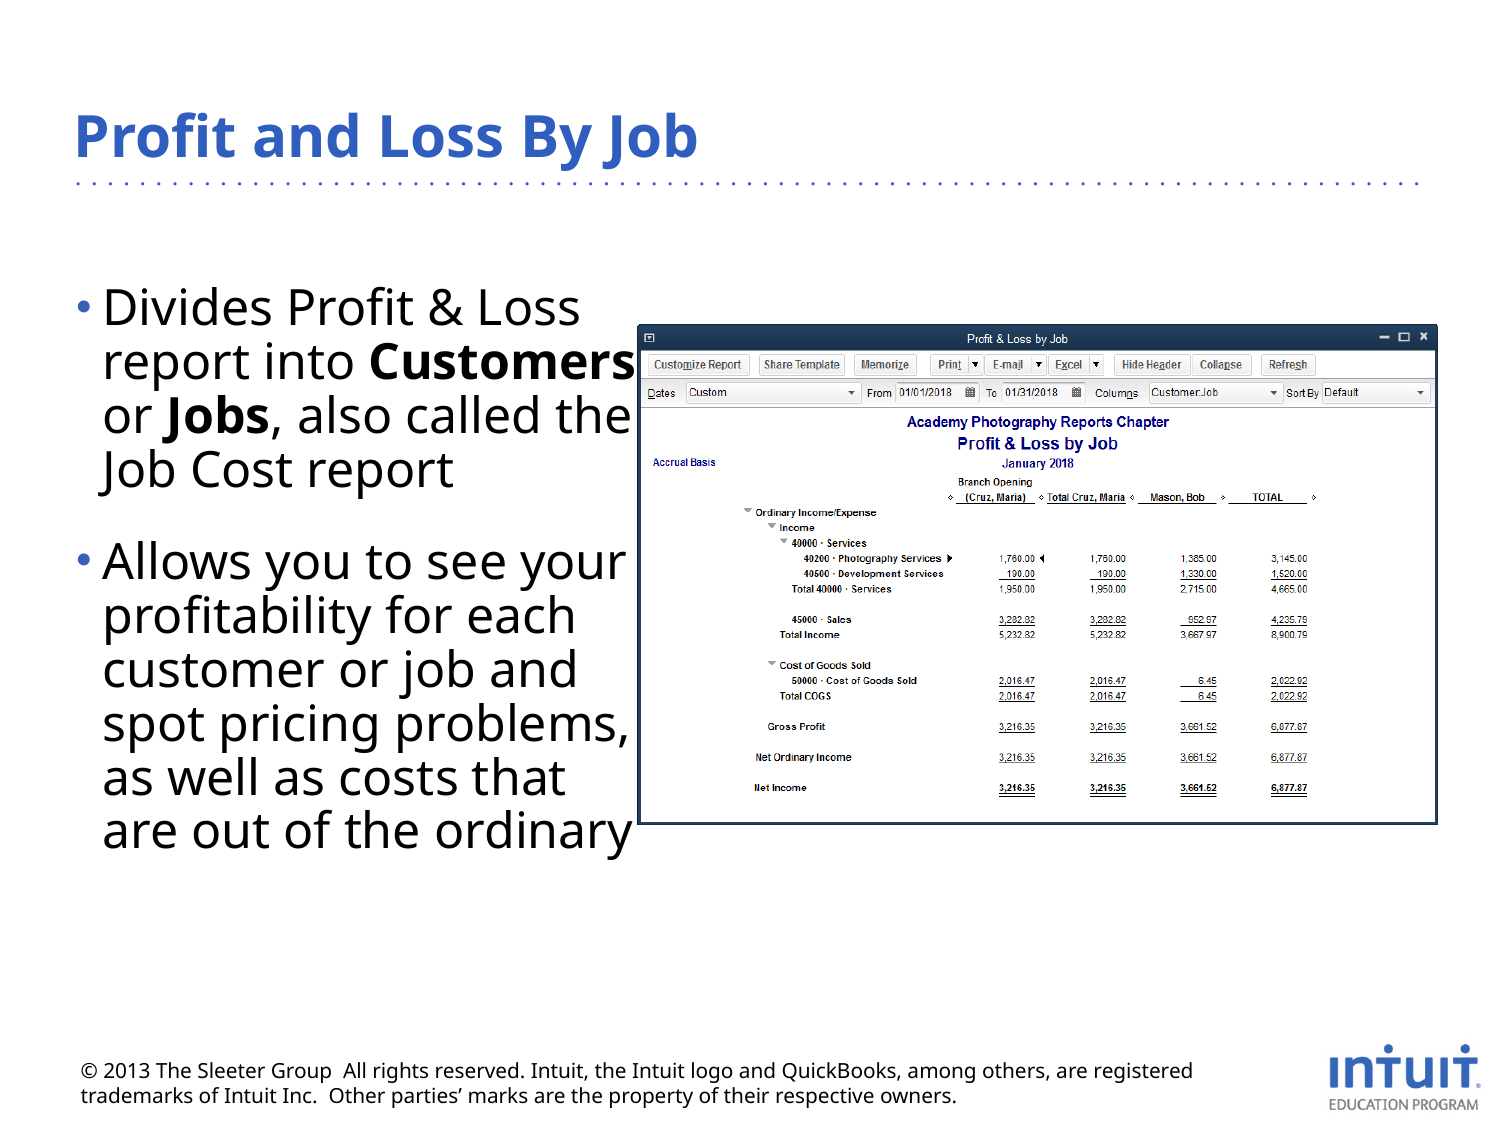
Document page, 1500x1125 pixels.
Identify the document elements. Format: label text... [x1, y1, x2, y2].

list Divides Profit & Loss report into Customers or Jobs, also called the Job Cost report Allows you to see your profitability for each customer or job and spot pricing problems, as well as costs that are out of the ordinary [75, 275, 638, 1018]
title Profit and Loss By Job [73, 62, 1424, 169]
picture [1325, 1039, 1485, 1116]
picture [637, 324, 1438, 825]
